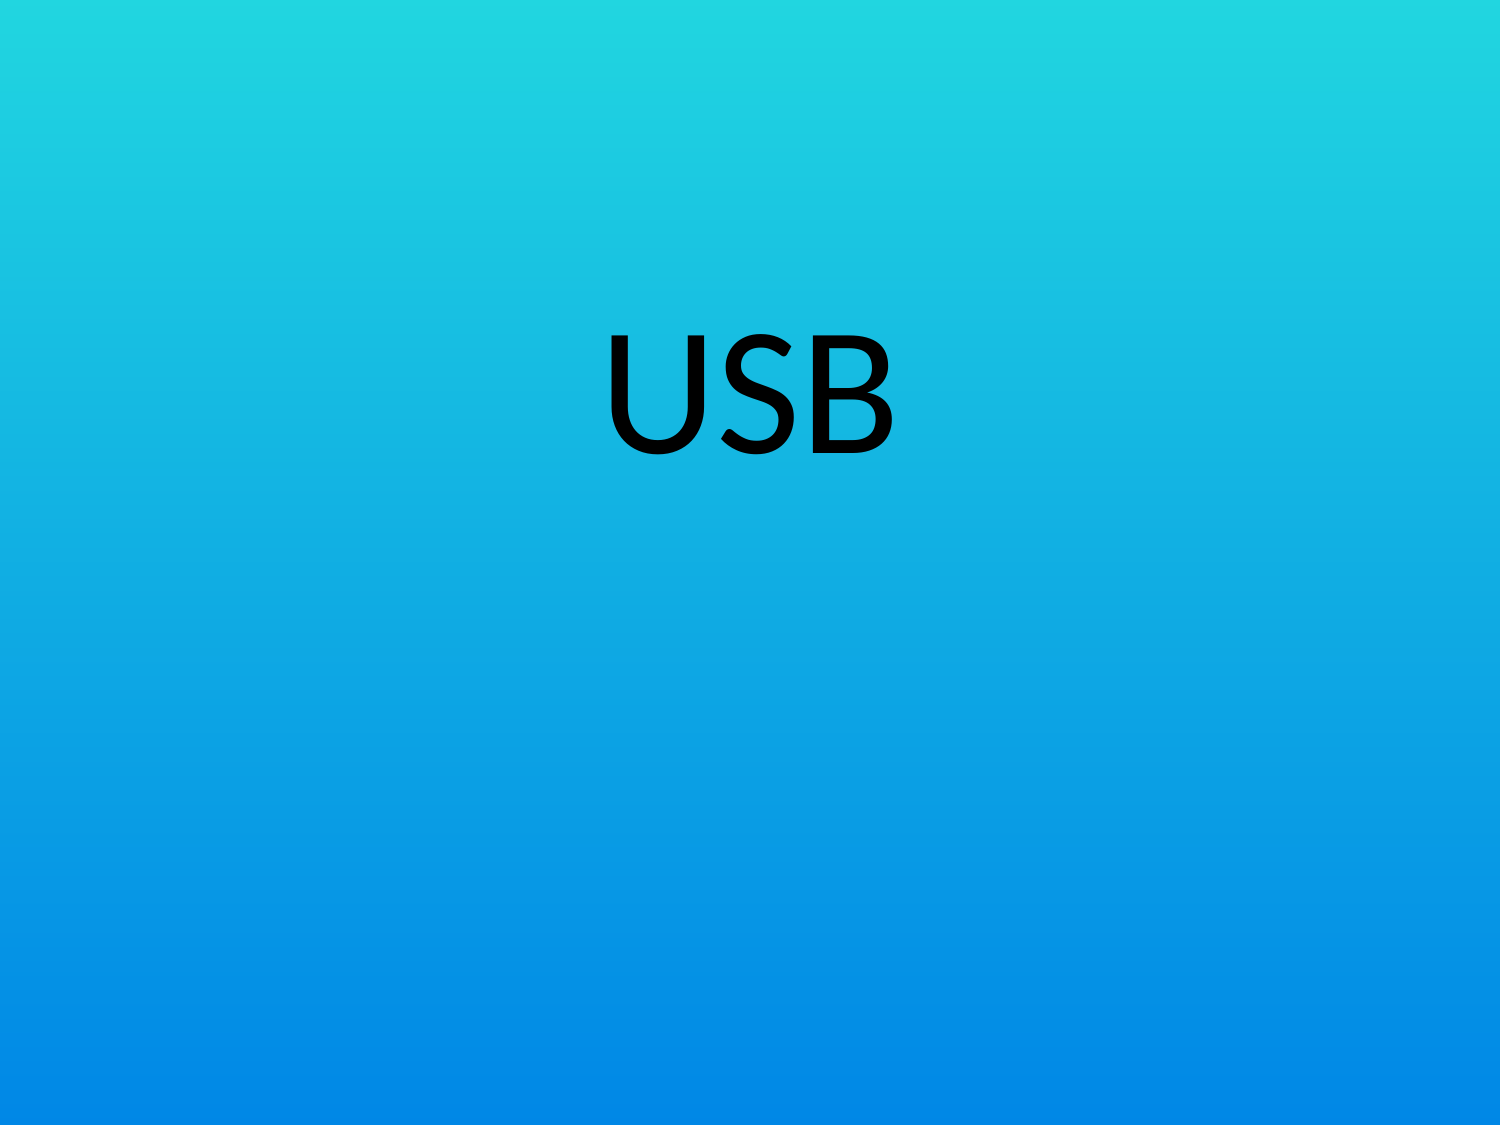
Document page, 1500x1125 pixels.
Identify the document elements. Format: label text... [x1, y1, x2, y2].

list USB [75, 262, 1425, 1005]
